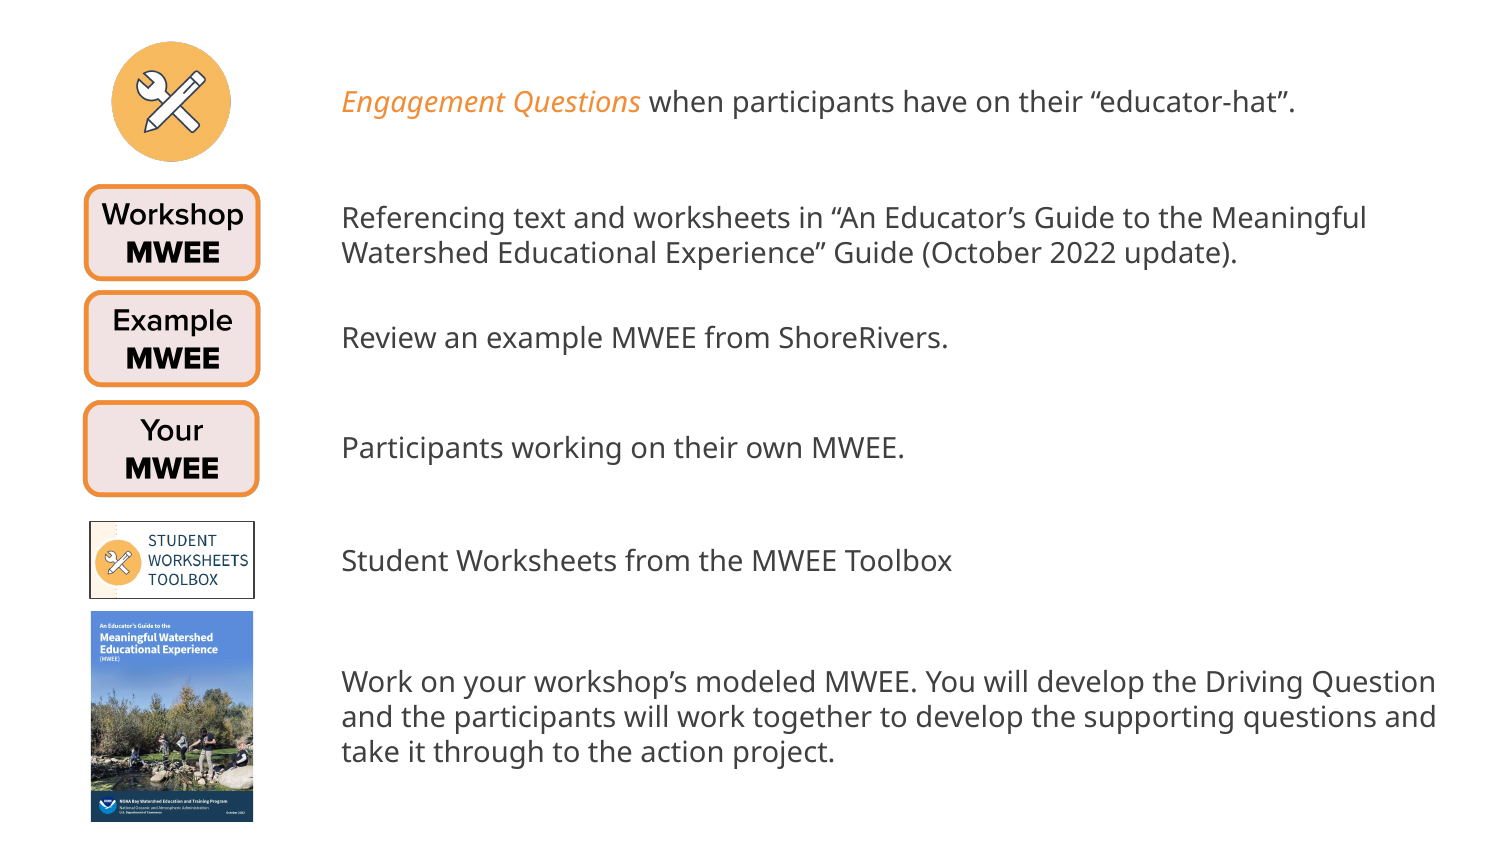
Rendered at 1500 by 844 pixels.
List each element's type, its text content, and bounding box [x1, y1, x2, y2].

text_box Review an example MWEE from ShoreRivers. [326, 304, 1458, 369]
text_box Participants working on their own MWEE. [326, 413, 1458, 479]
picture [77, 178, 267, 392]
picture [107, 38, 235, 165]
text_box Work on your workshop’s modeled MWEE. You will develop the Driving Question and the participants will work together to develop the supporting questions and take it through to the action project. [326, 648, 1458, 784]
text_box Student Worksheets from the MWEE Toolbox [326, 527, 1458, 593]
text_box Referencing text and worksheets in “An Educator’s Guide to the Meaningful Watershed Educational Experience” Guide (October 2022 update). [326, 184, 1458, 284]
picture [76, 395, 266, 502]
picture [90, 521, 254, 599]
picture [90, 611, 254, 822]
subtitle Engagement Questions when participants have on their “educator-hat”. [326, 68, 1367, 135]
